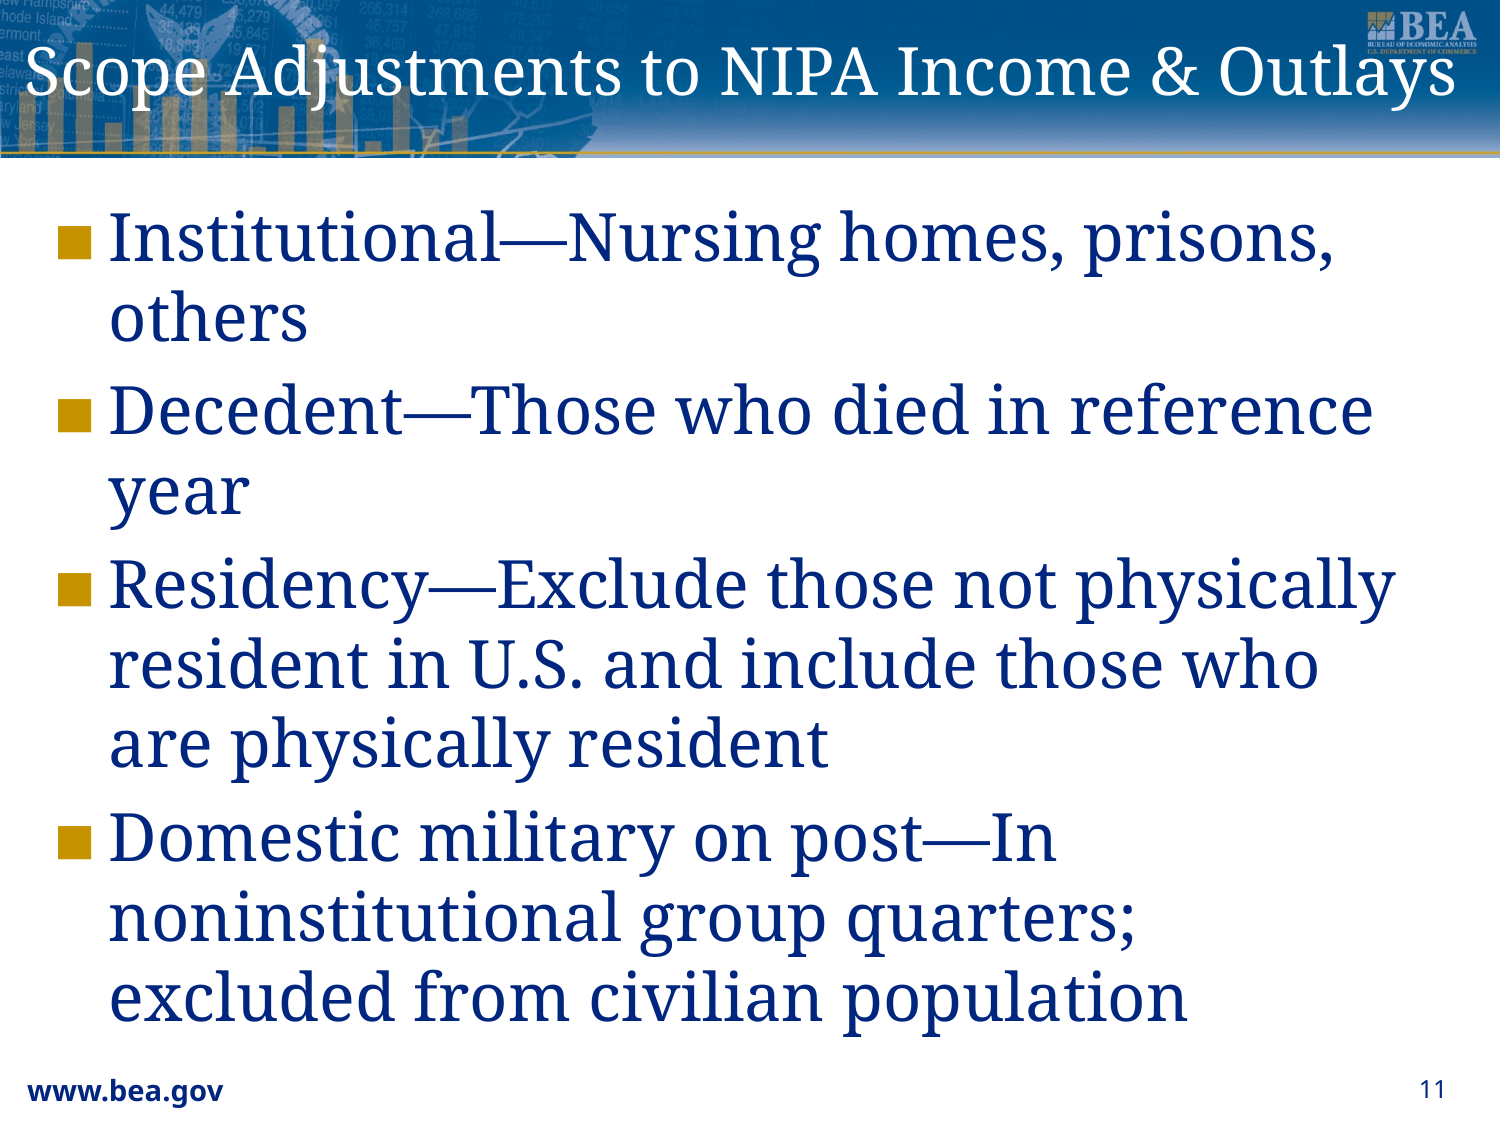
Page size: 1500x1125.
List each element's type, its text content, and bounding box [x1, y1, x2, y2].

slide_number 11 [1400, 1062, 1463, 1116]
picture [0, 138, 1500, 158]
text_box Institutional—Nursing homes, prisons, others Decedent—Those who died in reference year Residency—Exclude those not physically resident in U.S. and include those who are physically resident Domestic military on post—In noninstitutional group quarters; excluded from civilian population [37, 187, 1436, 1038]
title Scope Adjustments to NIPA Income & Outlays [0, 0, 1500, 138]
